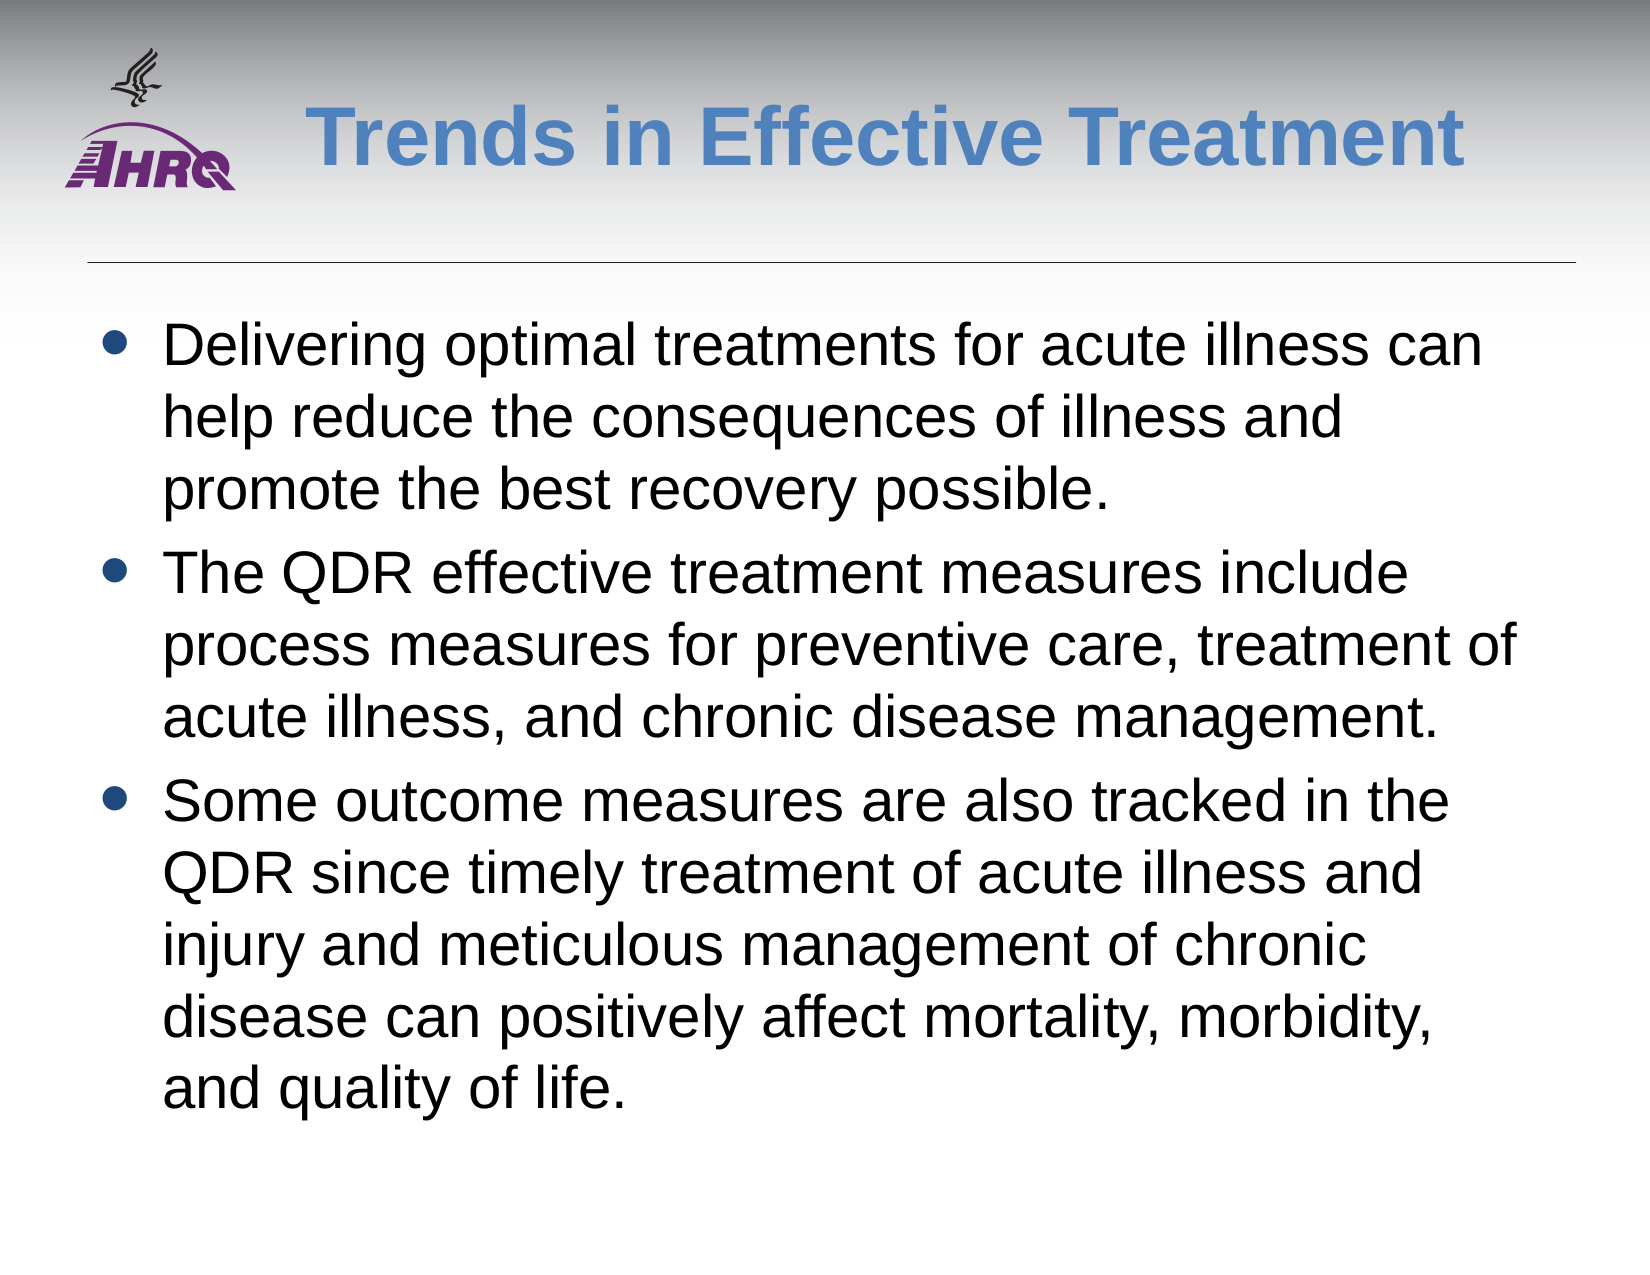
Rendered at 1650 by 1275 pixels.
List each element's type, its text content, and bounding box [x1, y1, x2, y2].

list Delivering optimal treatments for acute illness can help reduce the consequences of illness and promote the best recovery possible. The QDR effective treatment measures include process measures for preventive care, treatment of acute illness, and chronic disease management. Some outcome measures are also tracked in the QDR since timely treatment of acute illness and injury and meticulous management of chronic disease can positively affect mortality, morbidity, and quality of life. [82, 297, 1568, 1139]
title Trends in Effective Treatment [288, 51, 1568, 213]
picture [0, 0, 1650, 1275]
